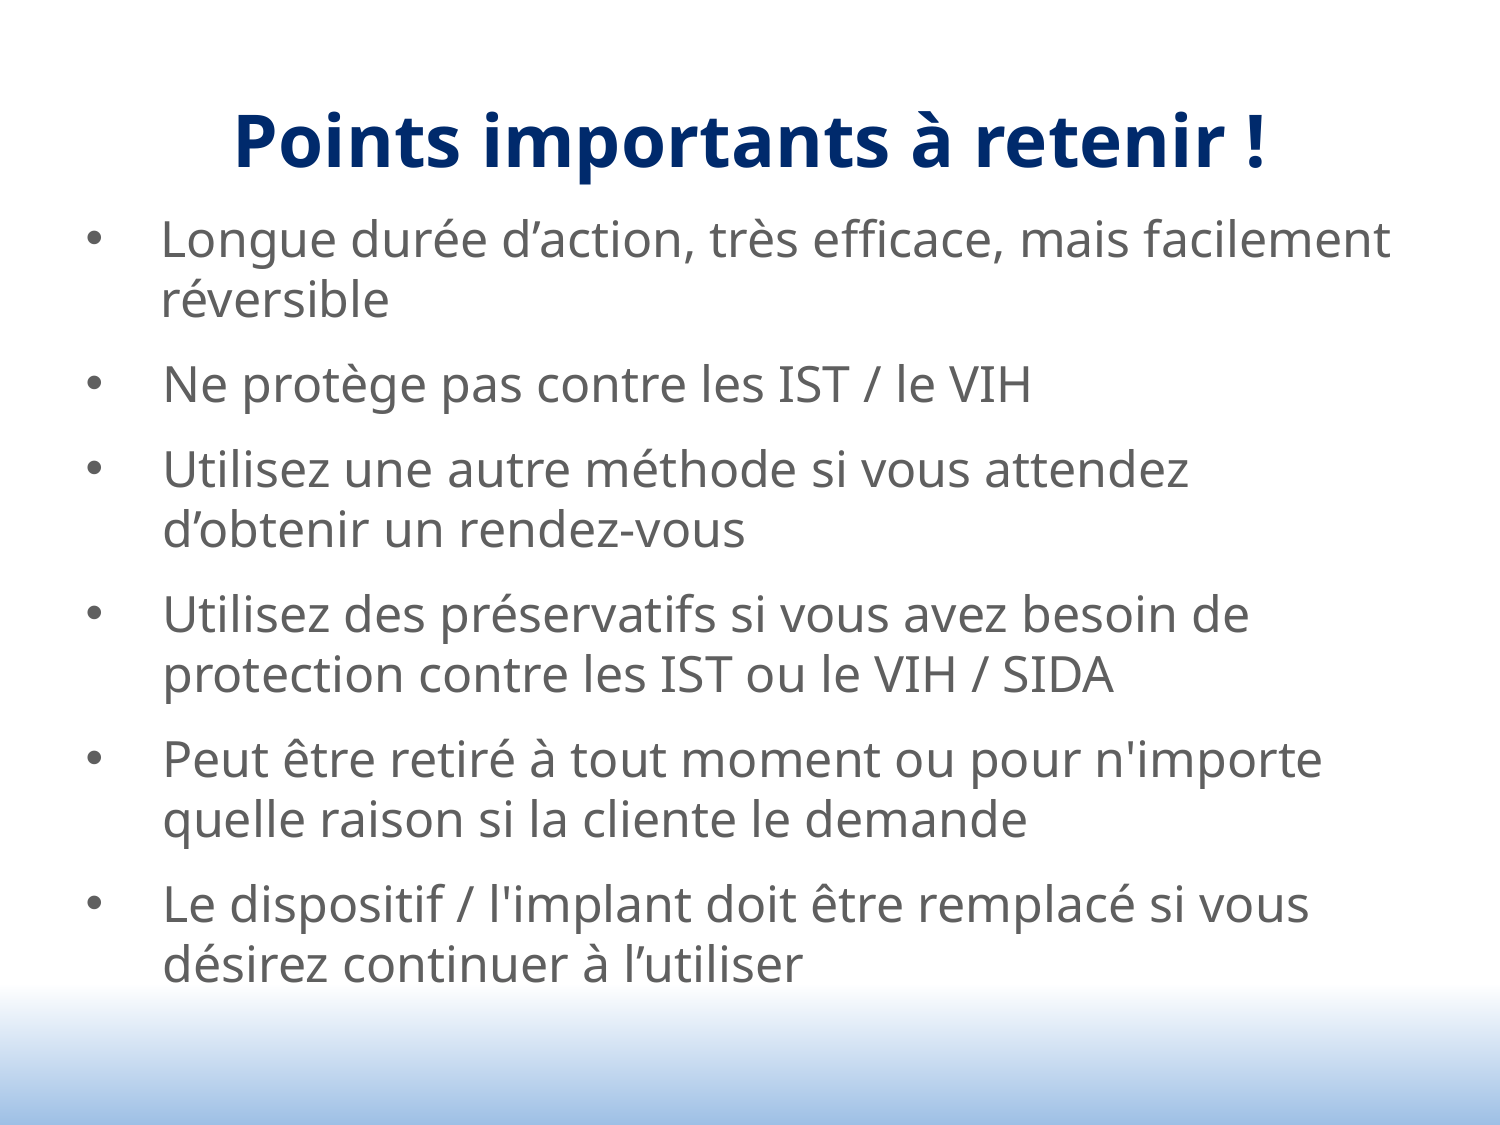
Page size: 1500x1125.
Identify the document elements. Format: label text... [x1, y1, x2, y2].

list Longue durée d’action, très efficace, mais facilement réversible Ne protège pas contre les IST / le VIH Utilisez une autre méthode si vous attendez d’obtenir un rendez-vous Utilisez des préservatifs si vous avez besoin de protection contre les IST ou le VIH / SIDA Peut être retiré à tout moment ou pour n'importe quelle raison si la cliente le demande Le dispositif / l'implant doit être remplacé si vous désirez continuer à l’utiliser [70, 200, 1421, 943]
title Points importants à retenir ! [75, 45, 1425, 233]
